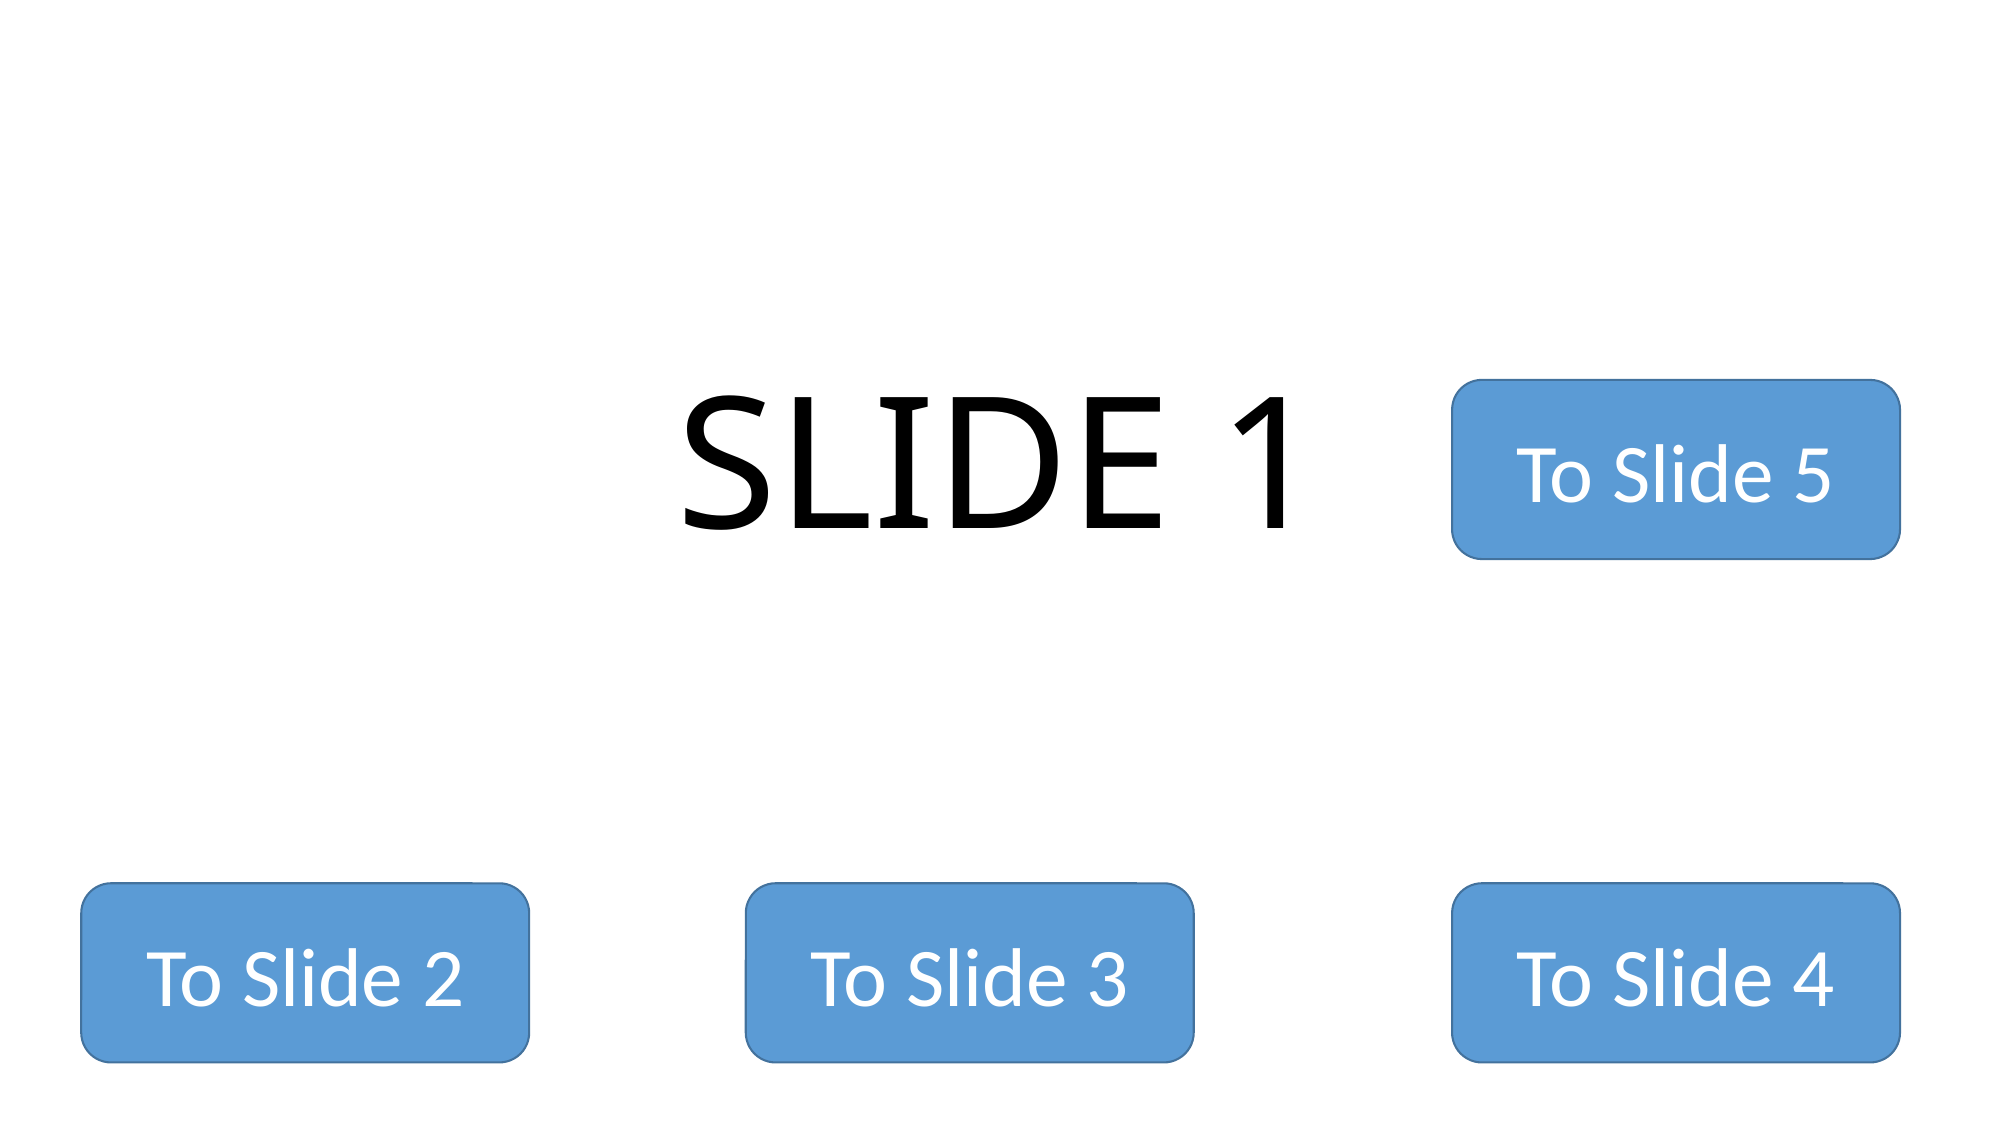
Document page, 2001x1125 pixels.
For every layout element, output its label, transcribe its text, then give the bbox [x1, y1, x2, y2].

text_box To Slide 4 [1451, 882, 1902, 1064]
text_box To Slide 3 [744, 882, 1195, 1064]
text_box To Slide 2 [80, 882, 531, 1064]
title SLIDE 1 [249, 184, 1750, 576]
text_box To Slide 5 [1451, 378, 1902, 561]
